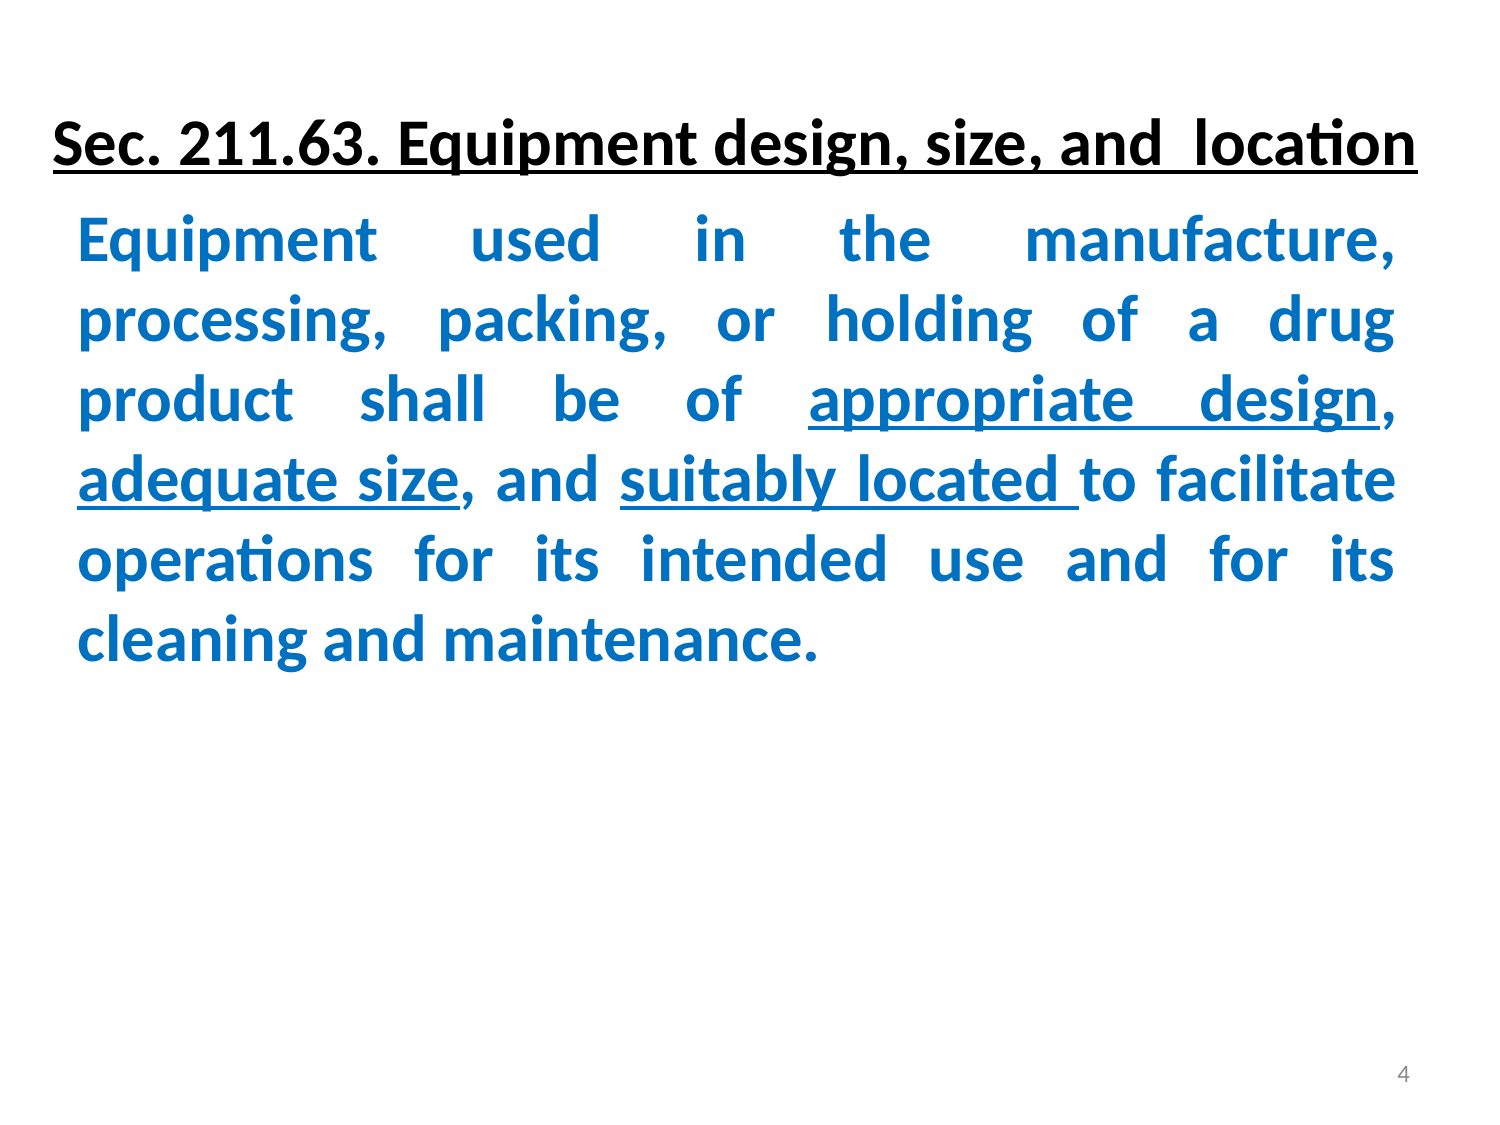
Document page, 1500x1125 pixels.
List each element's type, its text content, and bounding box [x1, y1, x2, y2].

list Equipment used in the manufacture, processing, packing, or holding of a drug product shall be of appropriate design, adequate size, and suitably located to facilitate operations for its intended use and for its cleaning and maintenance. [62, 187, 1413, 930]
slide_number 4 [1074, 1042, 1425, 1103]
title Sec. 211.63. Equipment design, size, and location [37, 45, 1488, 233]
